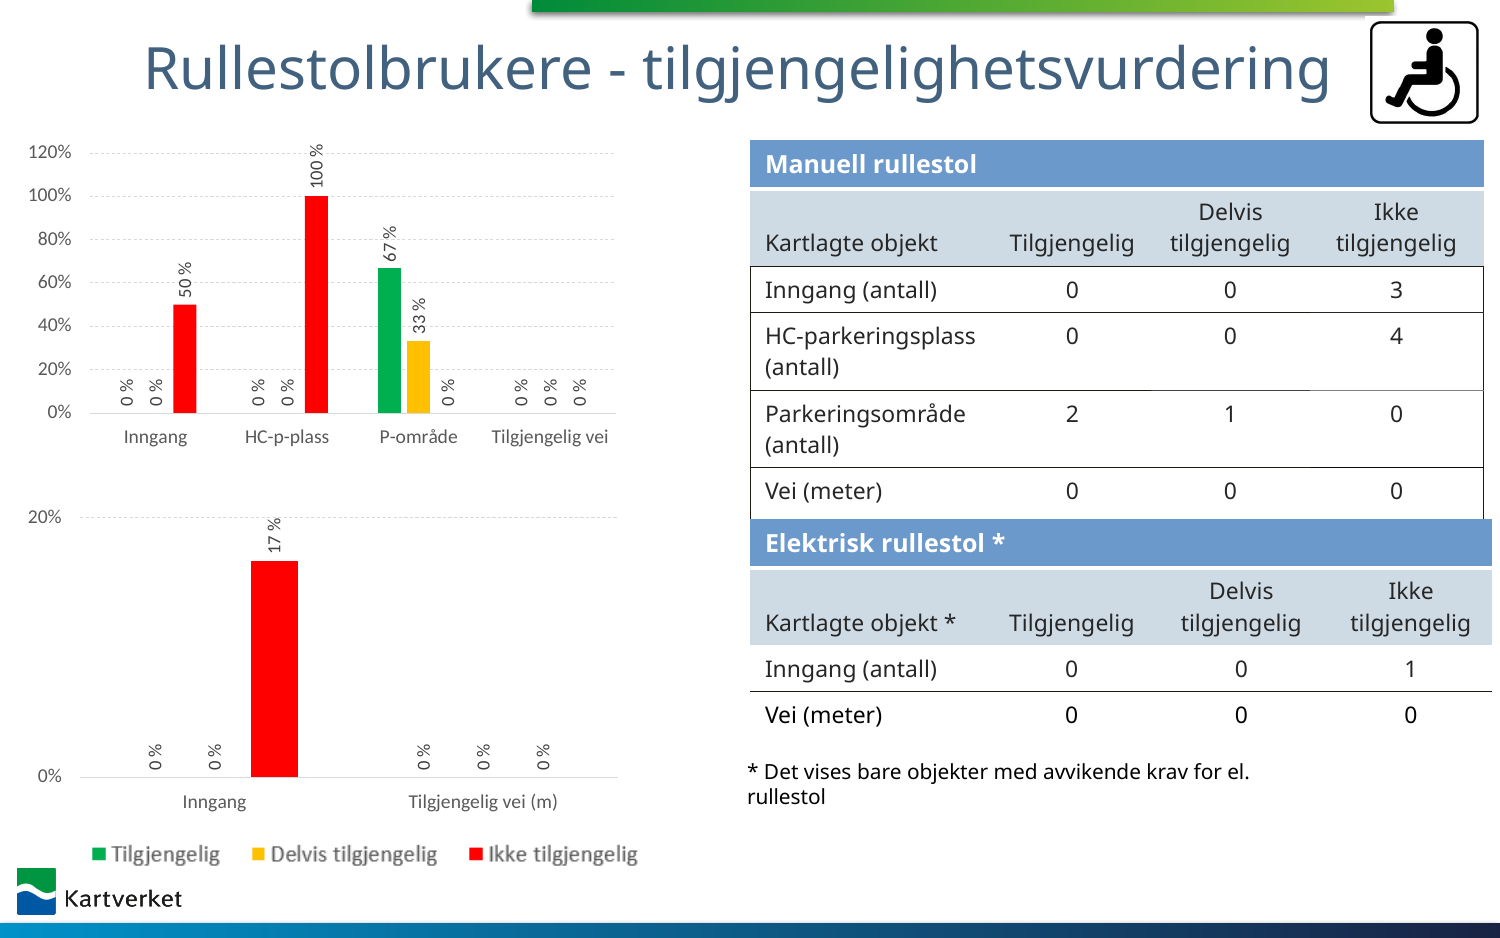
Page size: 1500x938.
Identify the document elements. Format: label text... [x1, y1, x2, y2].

text_box Rullestolbrukere - tilgjengelighetsvurdering [39, 12, 1348, 109]
table_header Elektrisk rullestol * [750, 519, 1492, 566]
table_cell Vei (meter) [751, 468, 994, 519]
table_cell Ikke tilgjengelig [1310, 191, 1484, 266]
table_cell 2 [994, 391, 1151, 467]
table_cell 0 [1153, 645, 1330, 691]
picture [20, 499, 630, 822]
table_cell 0 [1310, 391, 1483, 467]
table_cell Inngang (antall) [750, 645, 991, 691]
table_cell Delvis tilgjengelig [1153, 570, 1330, 645]
text_box * Det vises bare objekter med avvikende krav for el. rullestol [732, 751, 1317, 816]
table_cell Tilgjengelig [994, 191, 1151, 266]
table_cell 4 [1310, 313, 1483, 390]
table_cell Kartlagte objekt [750, 191, 994, 266]
table_cell 0 [1330, 692, 1492, 738]
table_cell Vei (meter) [750, 692, 991, 738]
table_cell 0 [994, 267, 1151, 312]
table_cell 0 [994, 468, 1151, 519]
table_cell Inngang (antall) [751, 267, 994, 312]
table_cell Kartlagte objekt * [750, 570, 991, 645]
table_header Manuell rullestol [750, 140, 1484, 187]
table_cell 0 [1153, 692, 1330, 738]
table_cell Parkeringsområde (antall) [751, 391, 994, 467]
table_cell 3 [1310, 267, 1483, 312]
picture [20, 135, 629, 457]
table_cell 1 [1330, 645, 1492, 691]
table_cell 0 [1310, 468, 1483, 519]
table_cell 0 [1151, 313, 1310, 390]
picture [86, 838, 643, 870]
table_cell 1 [1151, 391, 1310, 467]
table_cell 0 [994, 313, 1151, 390]
table_cell 0 [991, 645, 1153, 691]
table_cell 0 [991, 692, 1153, 738]
table_cell HC-parkeringsplass (antall) [751, 313, 994, 390]
table_cell 0 [1151, 468, 1310, 519]
picture [1365, 16, 1484, 129]
table_cell Ikke tilgjengelig [1330, 570, 1492, 645]
table_cell Tilgjengelig [991, 570, 1153, 645]
table_cell Delvis tilgjengelig [1151, 191, 1310, 266]
table_cell 0 [1151, 267, 1310, 312]
